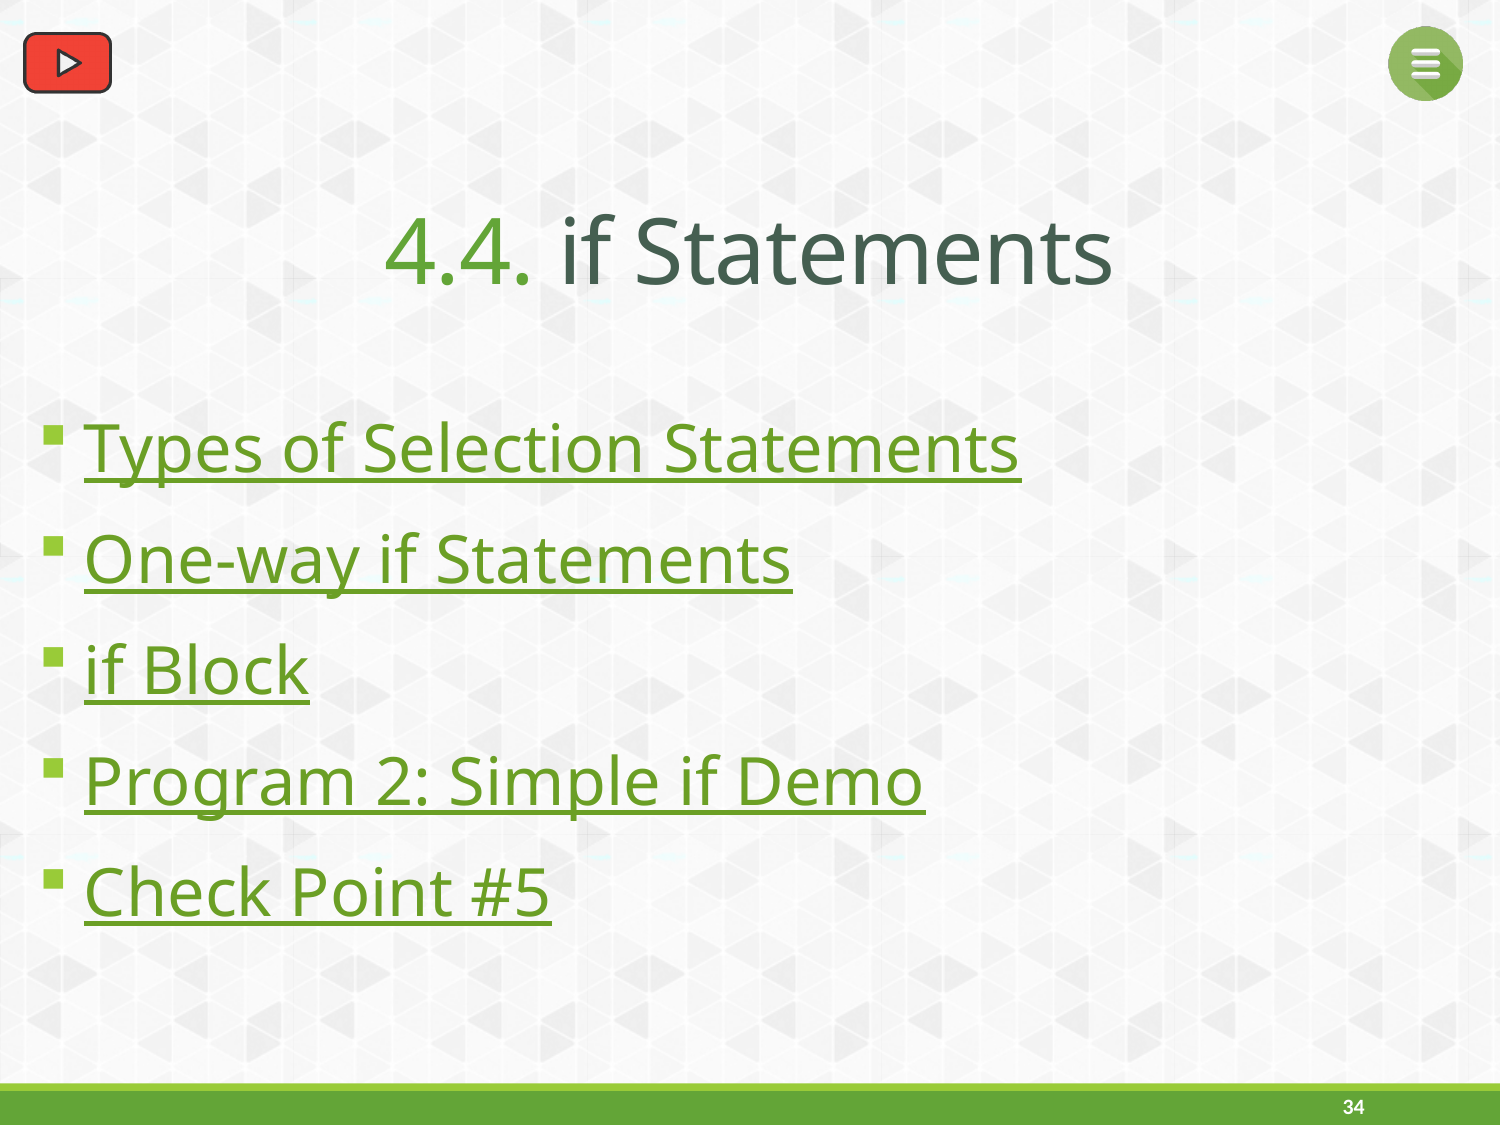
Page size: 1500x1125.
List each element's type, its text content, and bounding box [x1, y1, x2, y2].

title 4.4. if Statements [23, 112, 1476, 399]
slide_number 34 [1218, 1090, 1380, 1121]
picture [0, 0, 1500, 1083]
list Types of Selection Statements One-way if Statements if Block Program 2: Simple if Demo Check Point #5 [23, 399, 1476, 1078]
